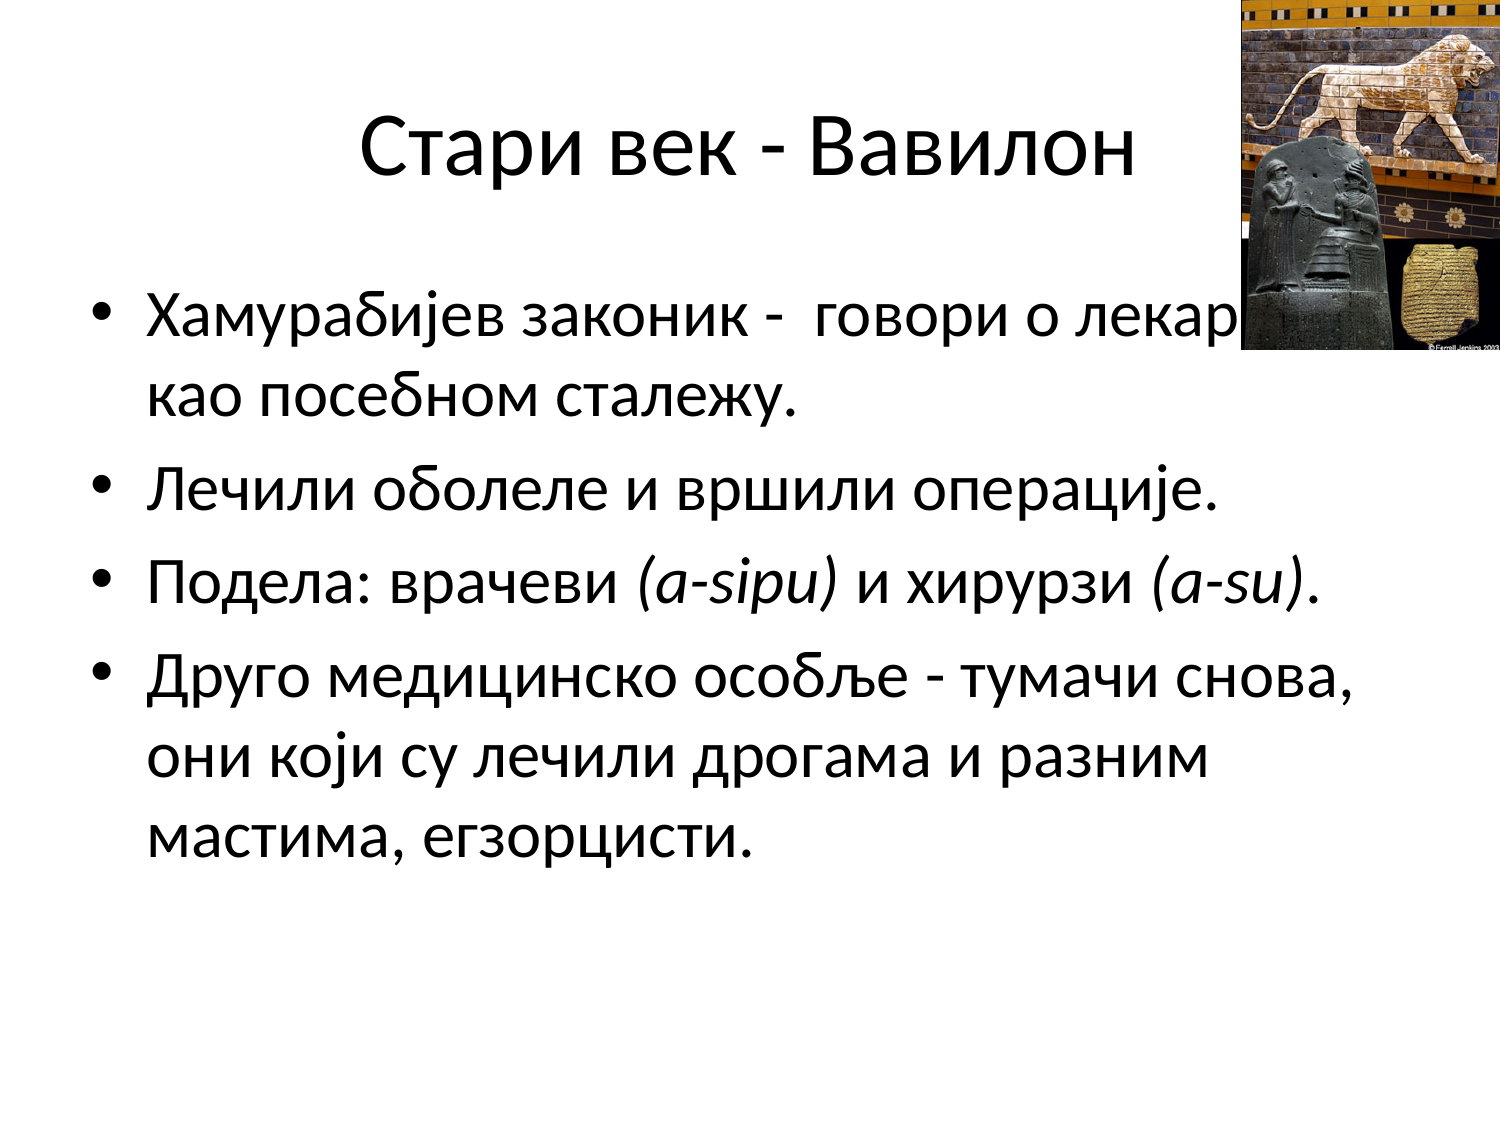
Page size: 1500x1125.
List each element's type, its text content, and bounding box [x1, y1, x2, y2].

title Стари век - Вавилон [75, 45, 1236, 233]
picture [1241, 0, 1500, 351]
list Хамурабијев законик - говори о лекарима као посебном сталежу. Лечили оболеле и вршили операције. Подела: врачеви (a-sipu) и хирурзи (a-su). Друго медицинско особље - тумачи снова, они који су лечили дрогама и разним мастима, егзорцисти. [75, 262, 1425, 1005]
